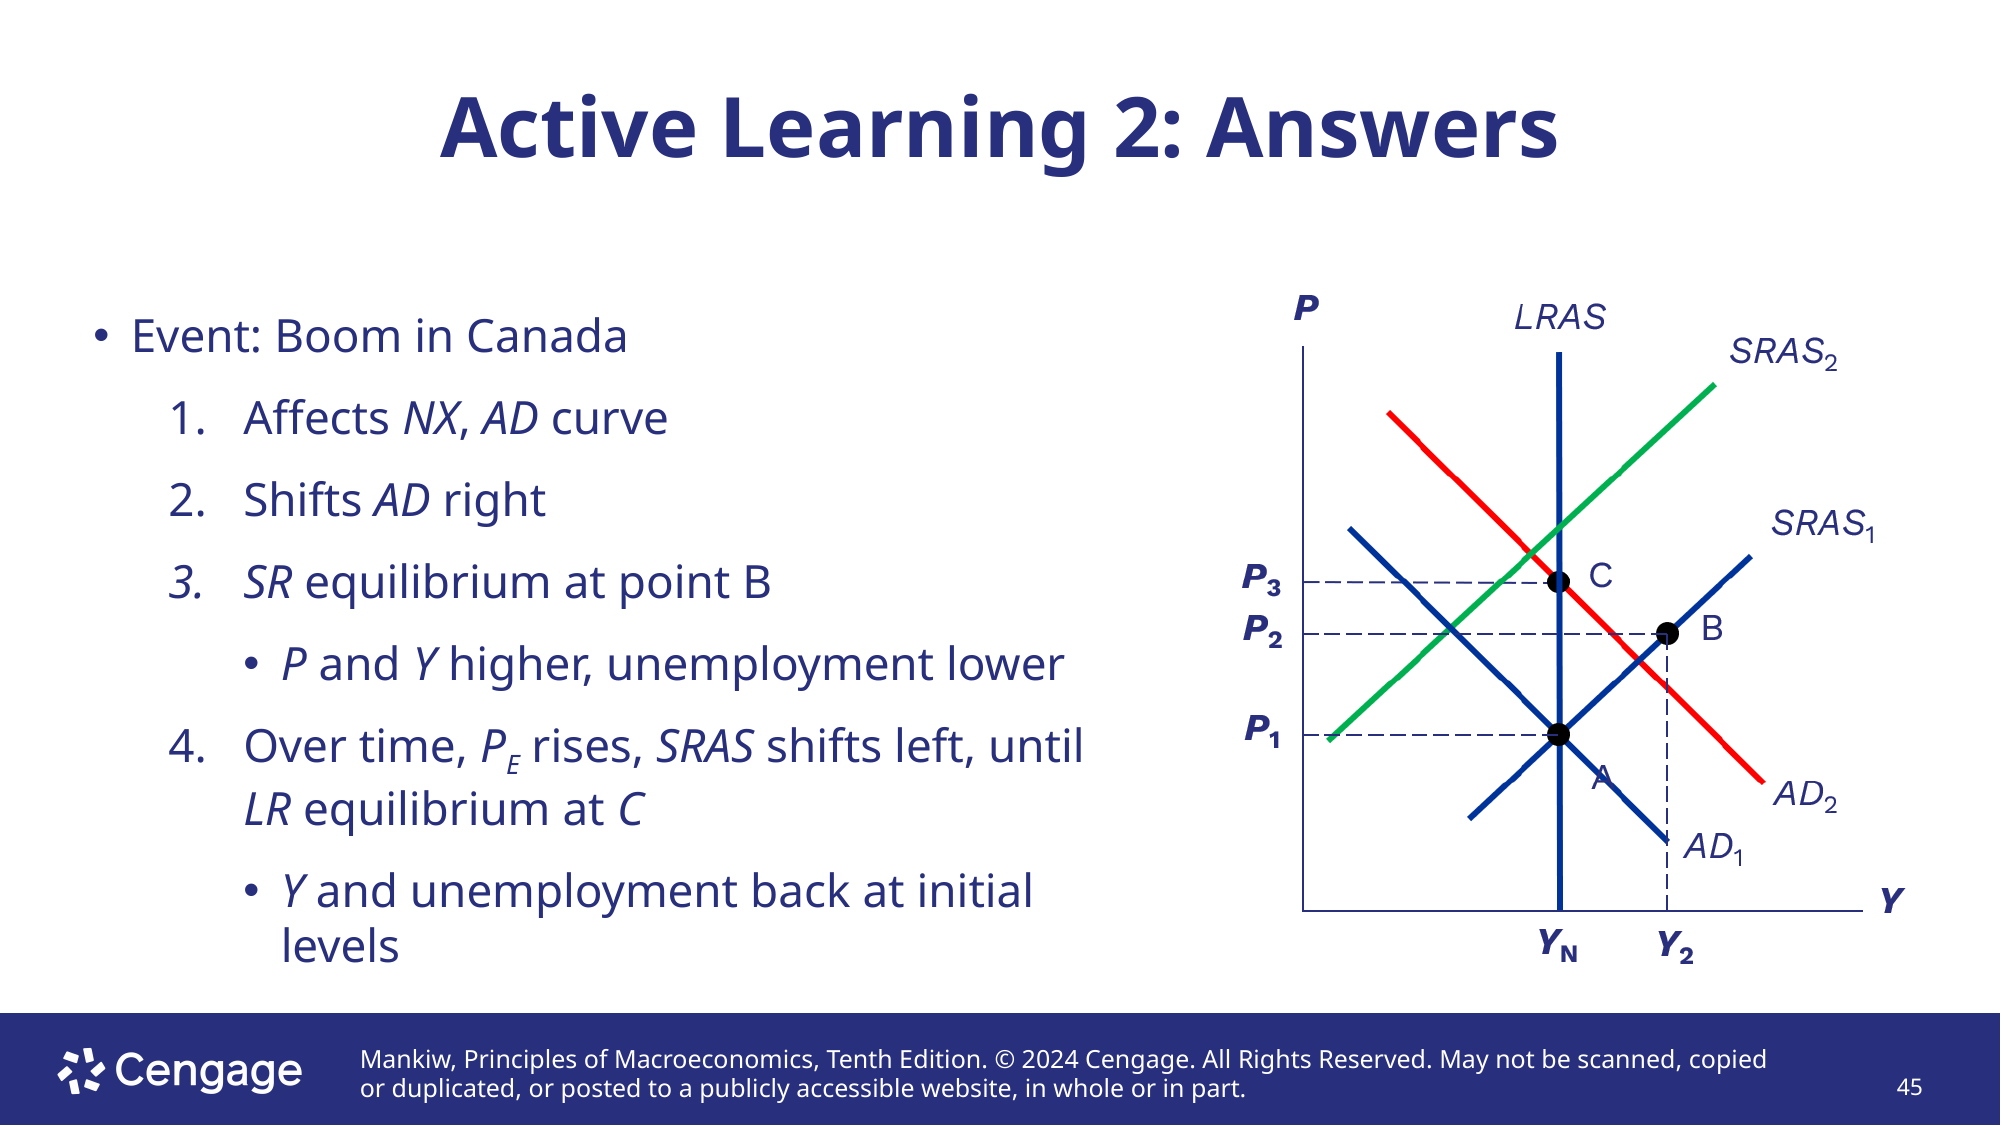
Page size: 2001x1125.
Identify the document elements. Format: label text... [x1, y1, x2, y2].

title Active Learning 2: Answers [78, 77, 1923, 278]
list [1219, 272, 1924, 987]
list Event: Boom in Canada Affects NX, AD curve Shifts AD right SR equilibrium at point B P and Y higher, unemployment lower Over time, PE rises, SRAS shifts left, until LR equilibrium at C Y and unemployment back at initial levels [78, 299, 1147, 1014]
picture [30, 1020, 329, 1122]
